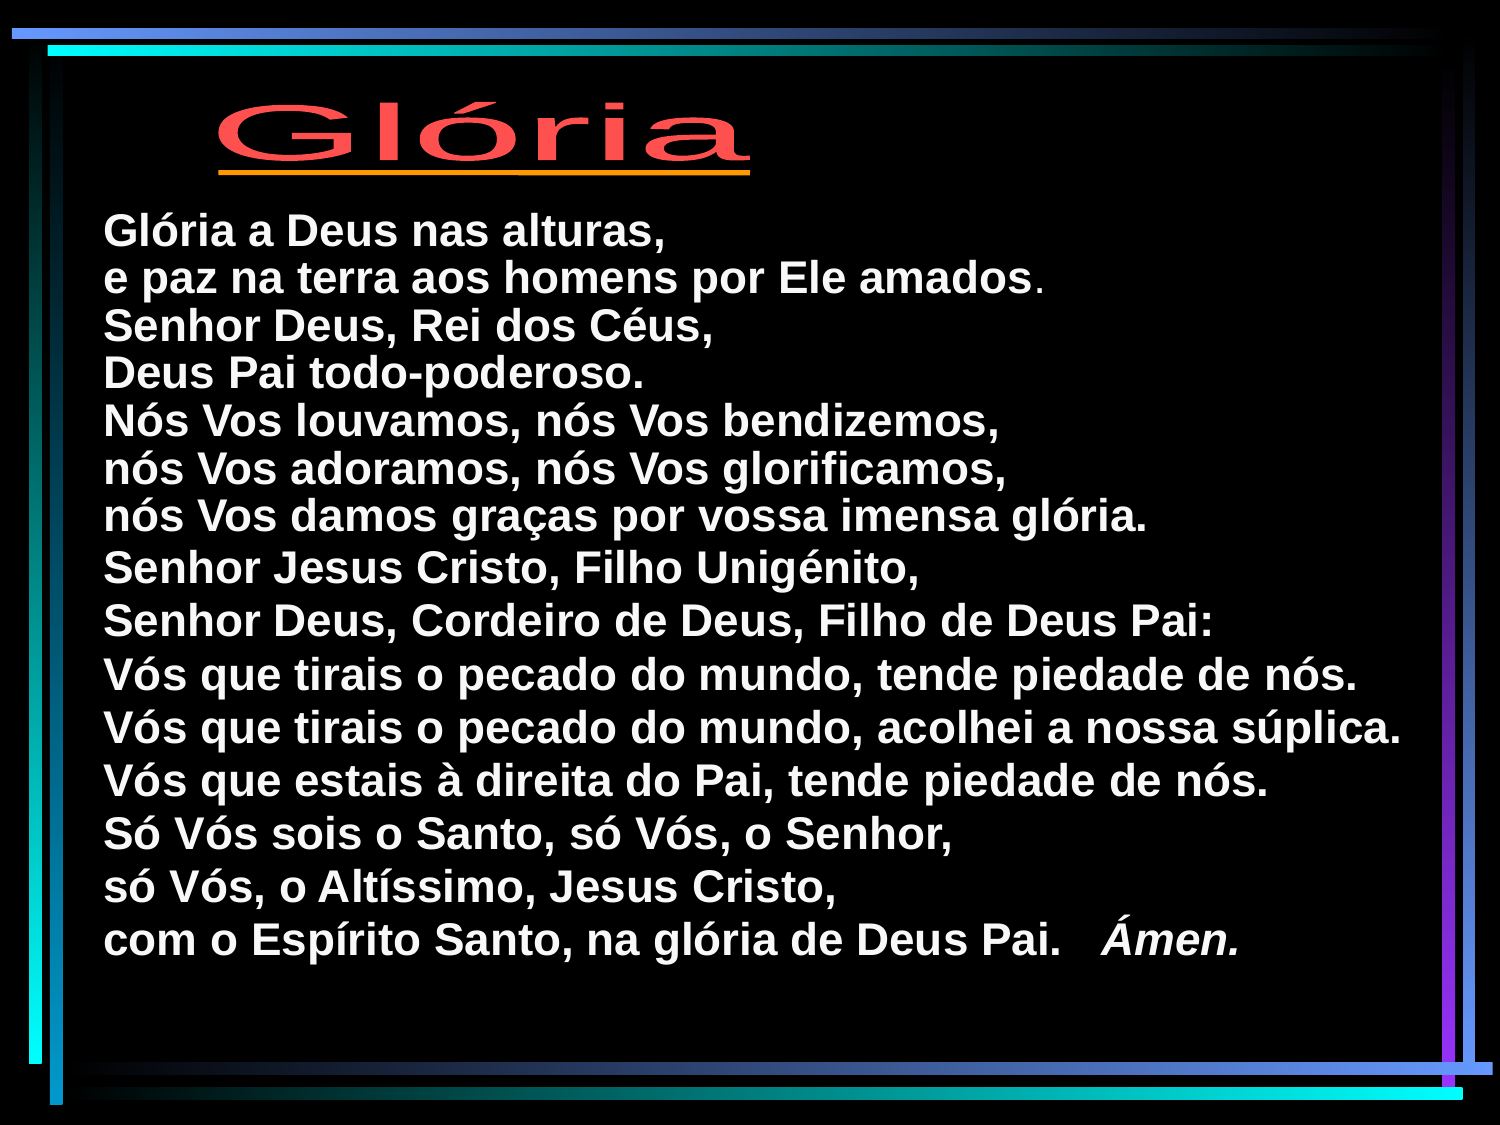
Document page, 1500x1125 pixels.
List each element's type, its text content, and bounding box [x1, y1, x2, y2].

list Glória a Deus nas alturas, e paz na terra aos homens por Ele amados. Senhor Deus, Rei dos Céus, Deus Pai todo-poderoso. Nós Vos louvamos, nós Vos bendizemos, nós Vos adoramos, nós Vos glorificamos, nós Vos damos graças por vossa imensa glória. Senhor Jesus Cristo, Filho Unigénito, Senhor Deus, Cordeiro de Deus, Filho de Deus Pai: Vós que tirais o pecado do mundo, tende piedade de nós. Vós que tirais o pecado do mundo, acolhei a nossa súplica. Vós que estais à direita do Pai, tende piedade de nós. Só Vós sois o Santo, só Vós, o Senhor, só Vós, o Altíssimo, Jesus Cristo, com o Espírito Santo, na glória de Deus Pai. Ámen. [88, 208, 1448, 1012]
